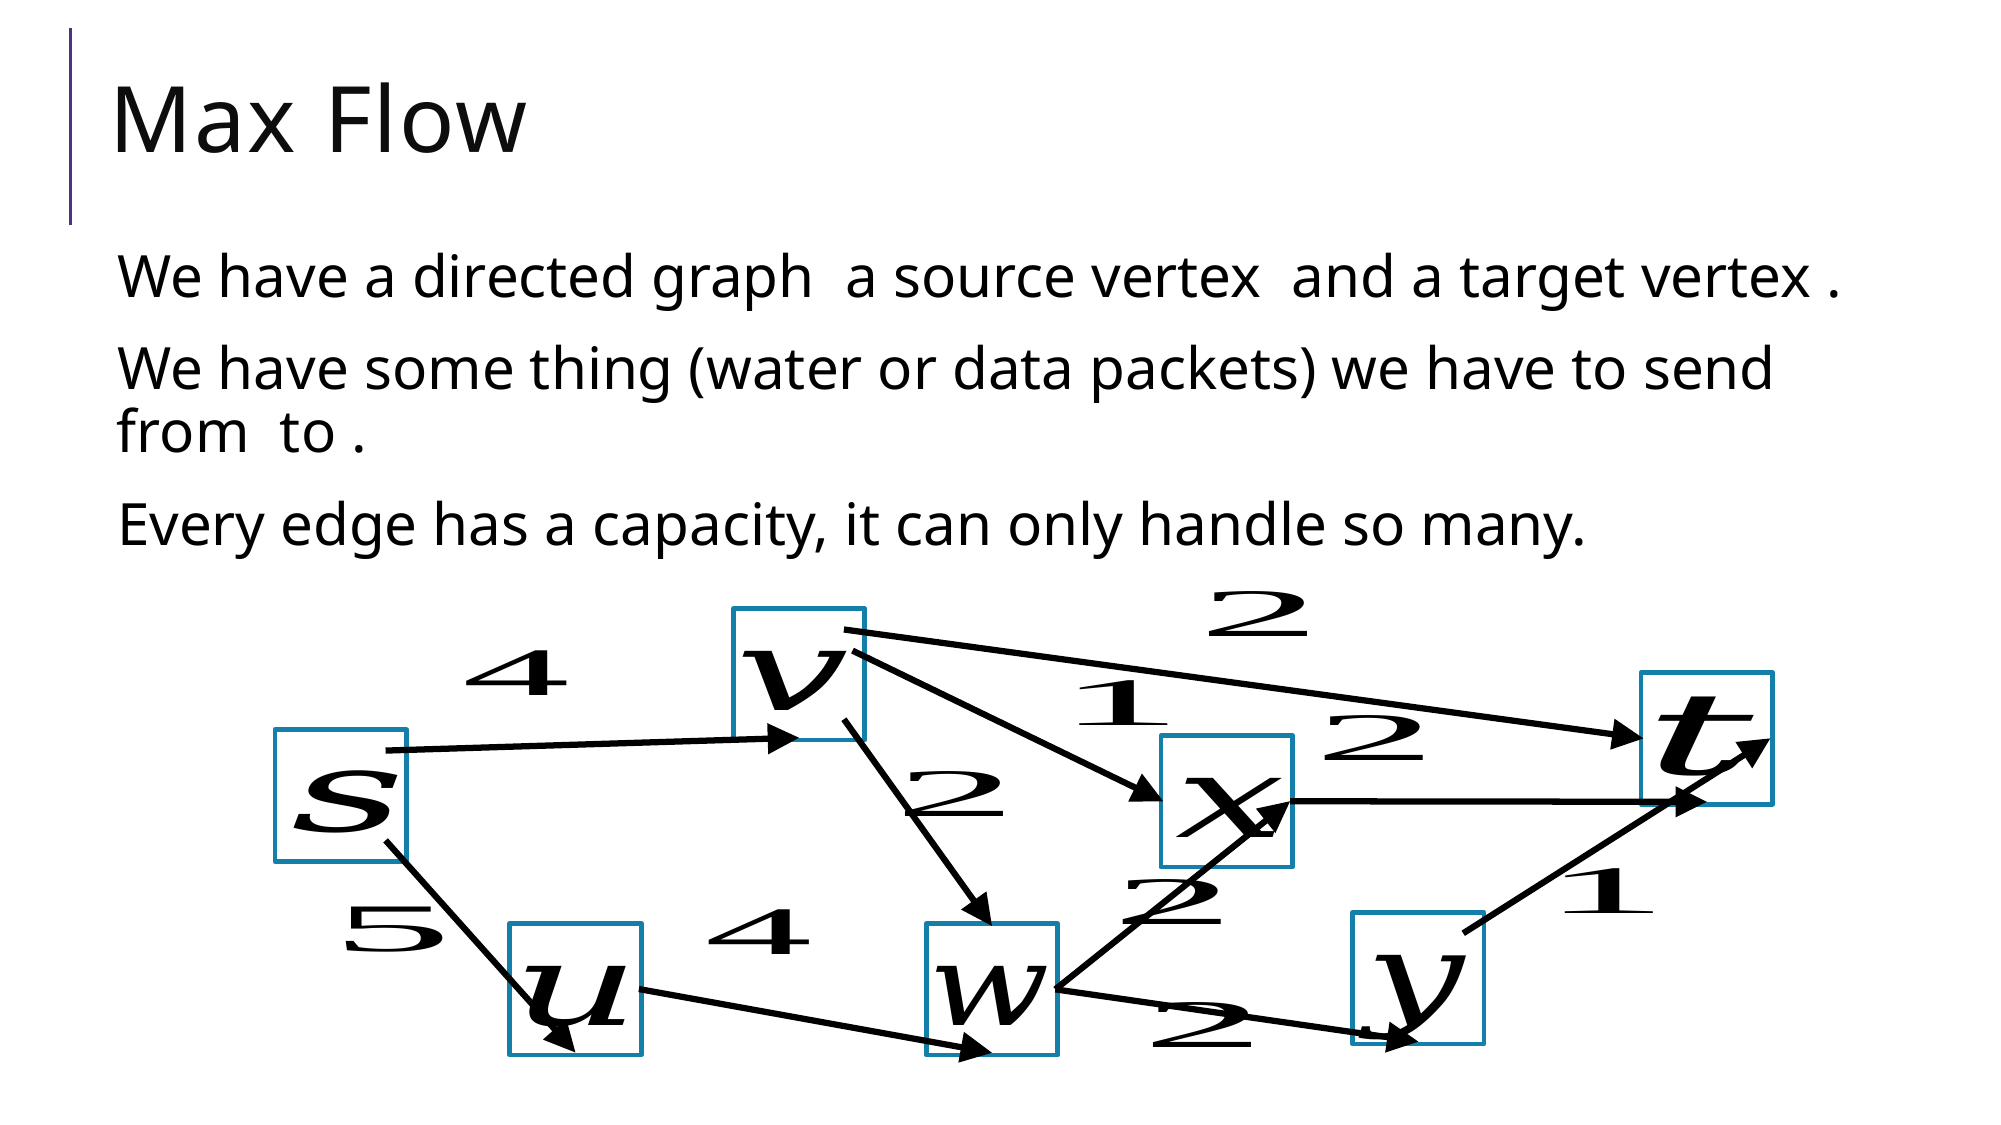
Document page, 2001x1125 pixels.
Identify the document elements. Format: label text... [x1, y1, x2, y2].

title Max Flow [94, 43, 1930, 210]
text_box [1055, 977, 1356, 990]
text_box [843, 718, 993, 927]
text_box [385, 840, 513, 990]
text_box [852, 701, 1183, 757]
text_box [843, 629, 1663, 694]
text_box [1055, 845, 1182, 974]
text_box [385, 674, 736, 751]
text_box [1462, 782, 1663, 934]
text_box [1289, 738, 1644, 802]
